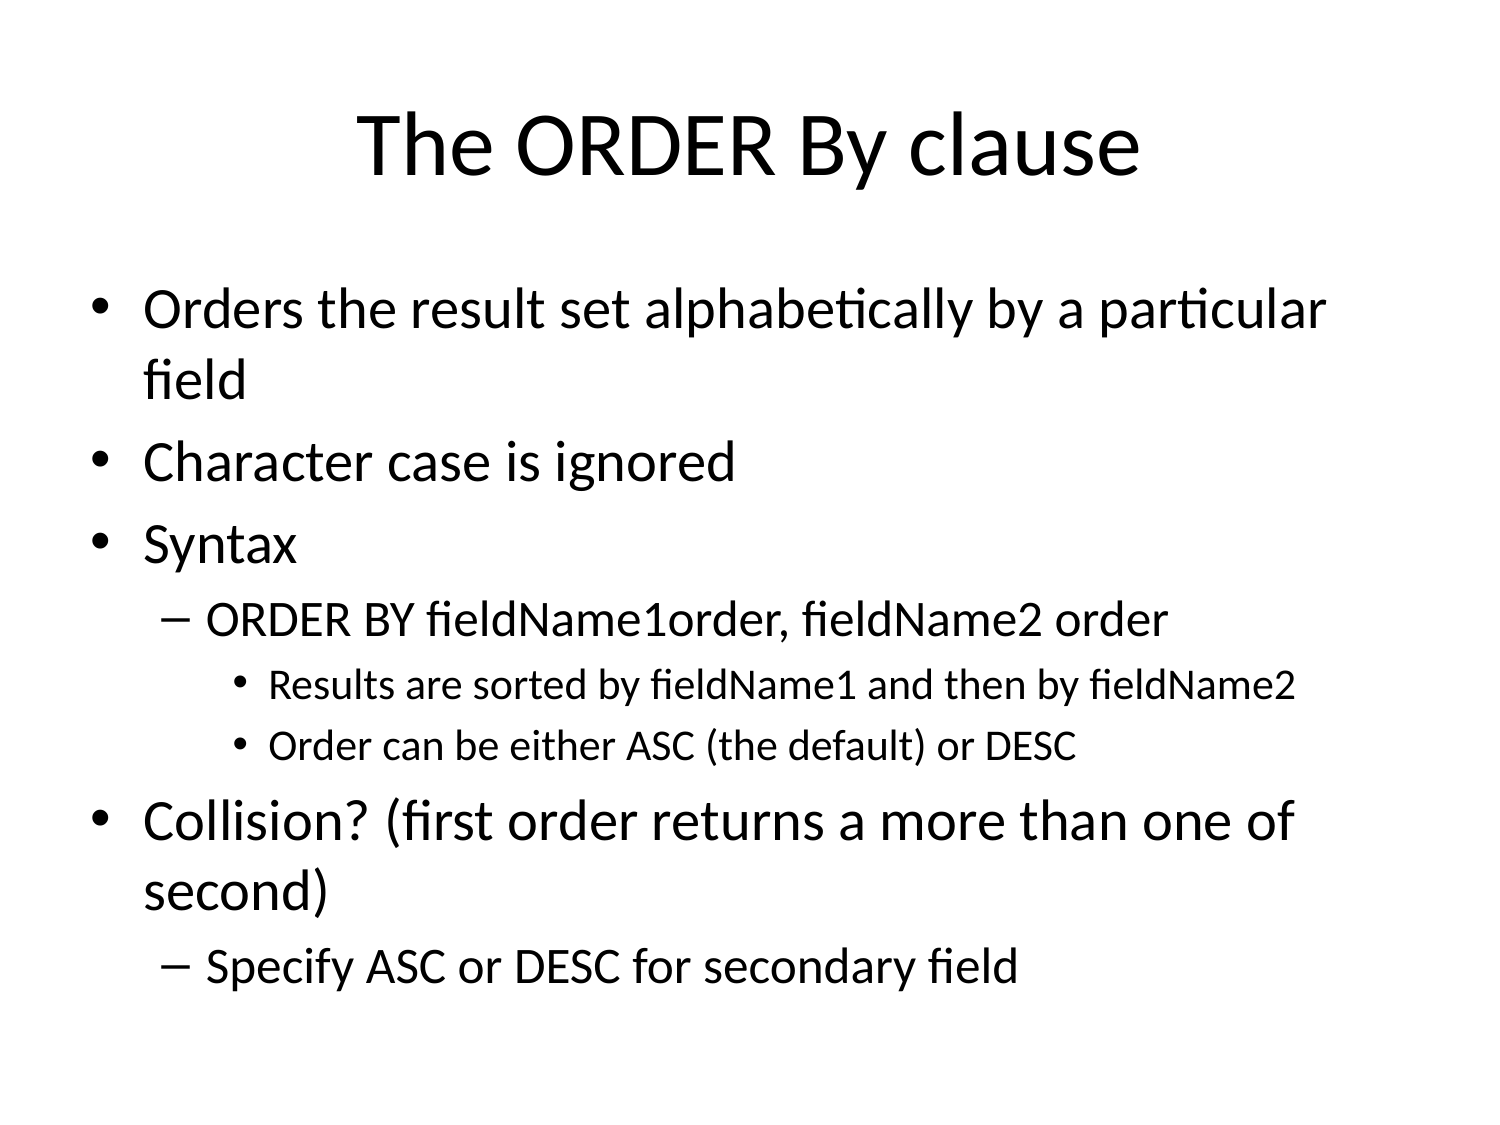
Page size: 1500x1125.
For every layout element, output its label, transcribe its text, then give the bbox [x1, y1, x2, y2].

list Orders the result set alphabetically by a particular field Character case is ignored Syntax ORDER BY fieldName1order, fieldName2 order Results are sorted by fieldName1 and then by fieldName2 Order can be either ASC (the default) or DESC Collision? (first order returns a more than one of second) Specify ASC or DESC for secondary field [75, 262, 1425, 1005]
title The ORDER By clause [75, 45, 1425, 233]
